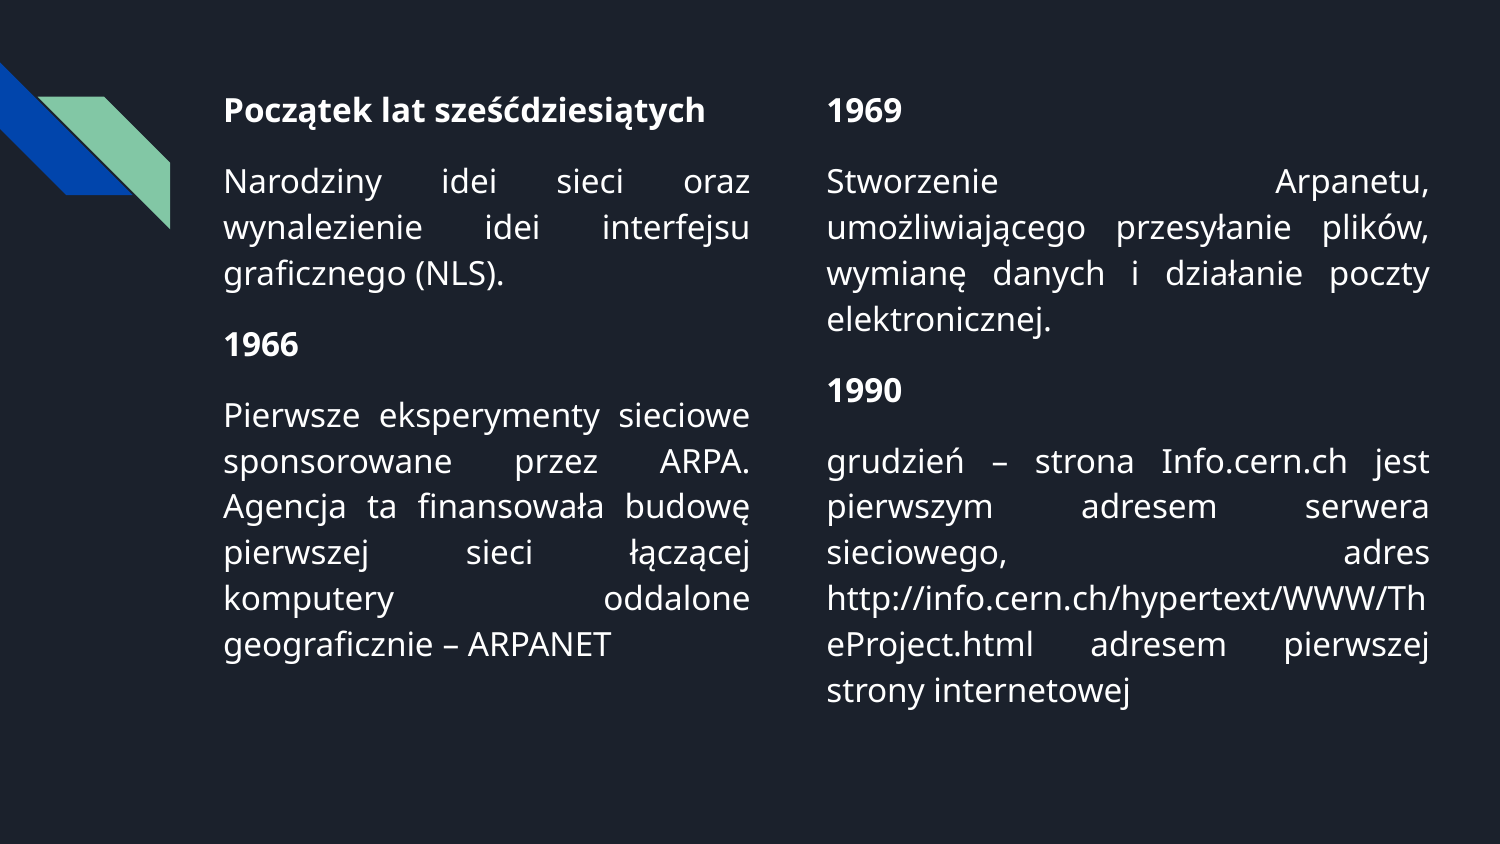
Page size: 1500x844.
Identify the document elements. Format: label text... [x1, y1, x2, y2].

list 1969 Stworzenie Arpanetu, umożliwiającego przesyłanie plików, wymianę danych i działanie poczty elektronicznej. 1990 grudzień – strona Info.cern.ch jest pierwszym adresem serwera sieciowego, adres http://info.cern.ch/hypertext/WWW/TheProject.html adresem pierwszej strony internetowej [811, 68, 1447, 743]
list Początek lat sześćdziesiątych Narodziny idei sieci oraz wynalezienie idei interfejsu graficznego (NLS). 1966 Pierwsze eksperymenty sieciowe sponsorowane przez ARPA. Agencja ta finansowała budowę pierwszej sieci łączącej komputery oddalone geograficznie – ARPANET [208, 68, 767, 676]
